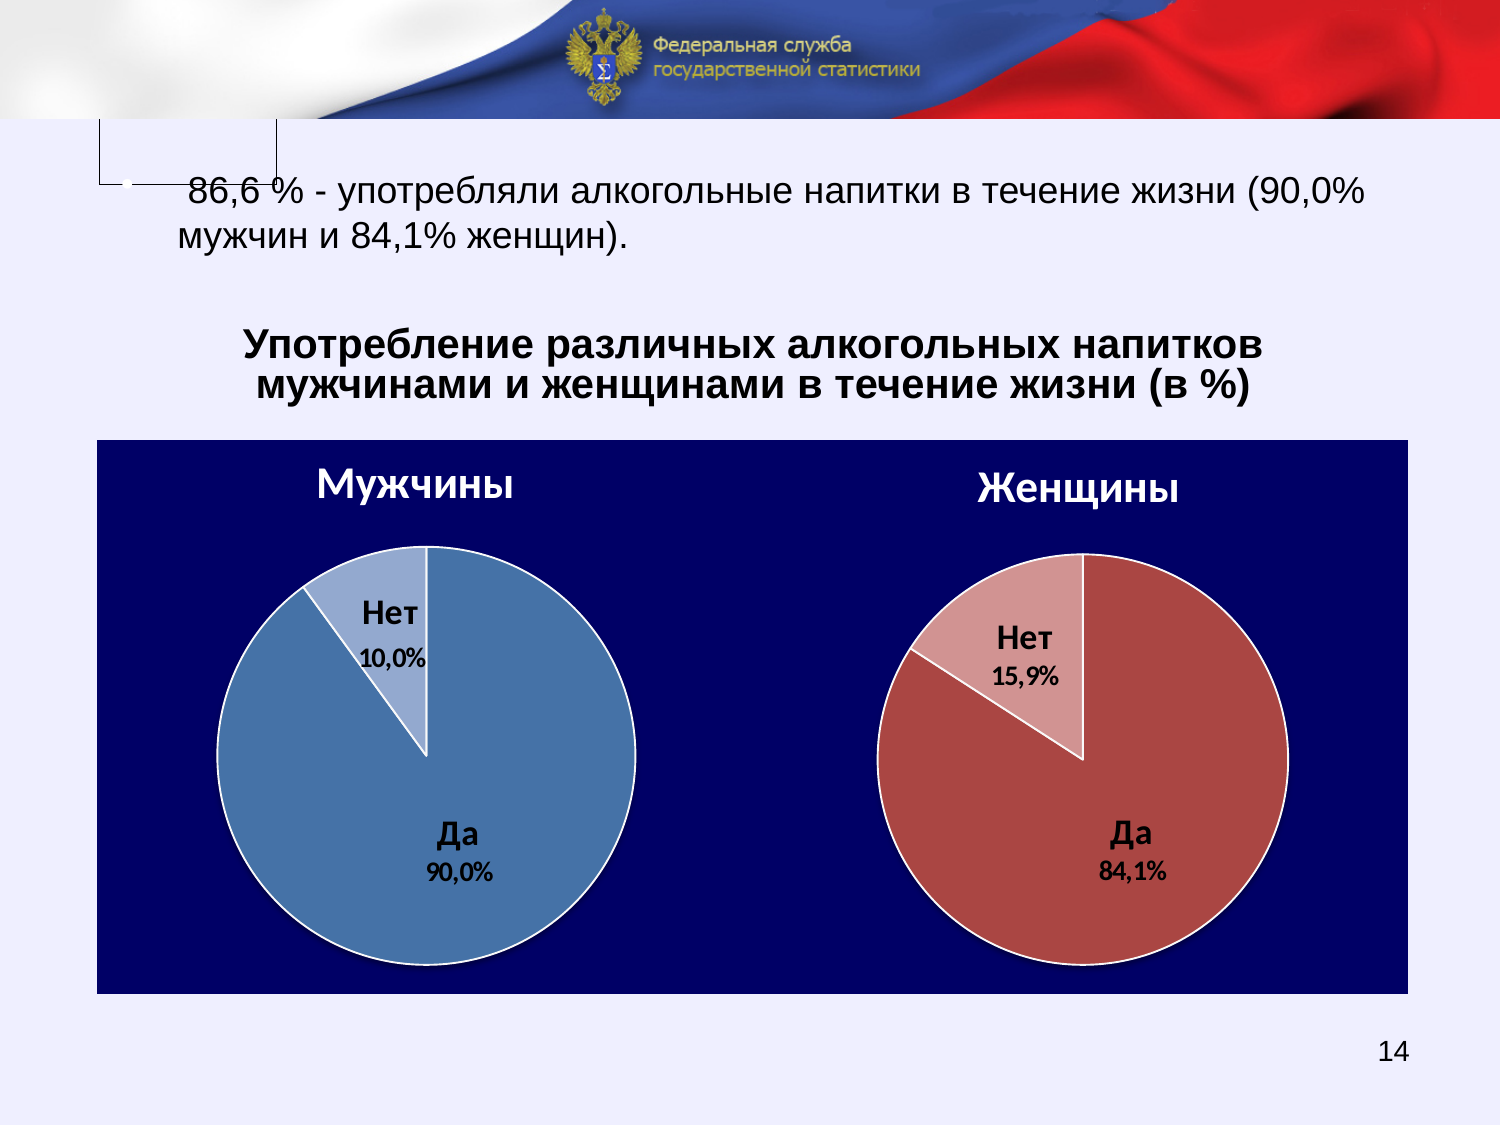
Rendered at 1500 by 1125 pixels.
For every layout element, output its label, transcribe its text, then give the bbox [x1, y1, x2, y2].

title П [99, 127, 277, 185]
picture [0, 0, 1500, 119]
slide_number 14 [1074, 1024, 1426, 1103]
list 86,6 % - употребляли алкогольные напитки в течение жизни (90,0% мужчин и 84,1% женщин). [106, 158, 1407, 264]
picture [94, 437, 1409, 995]
